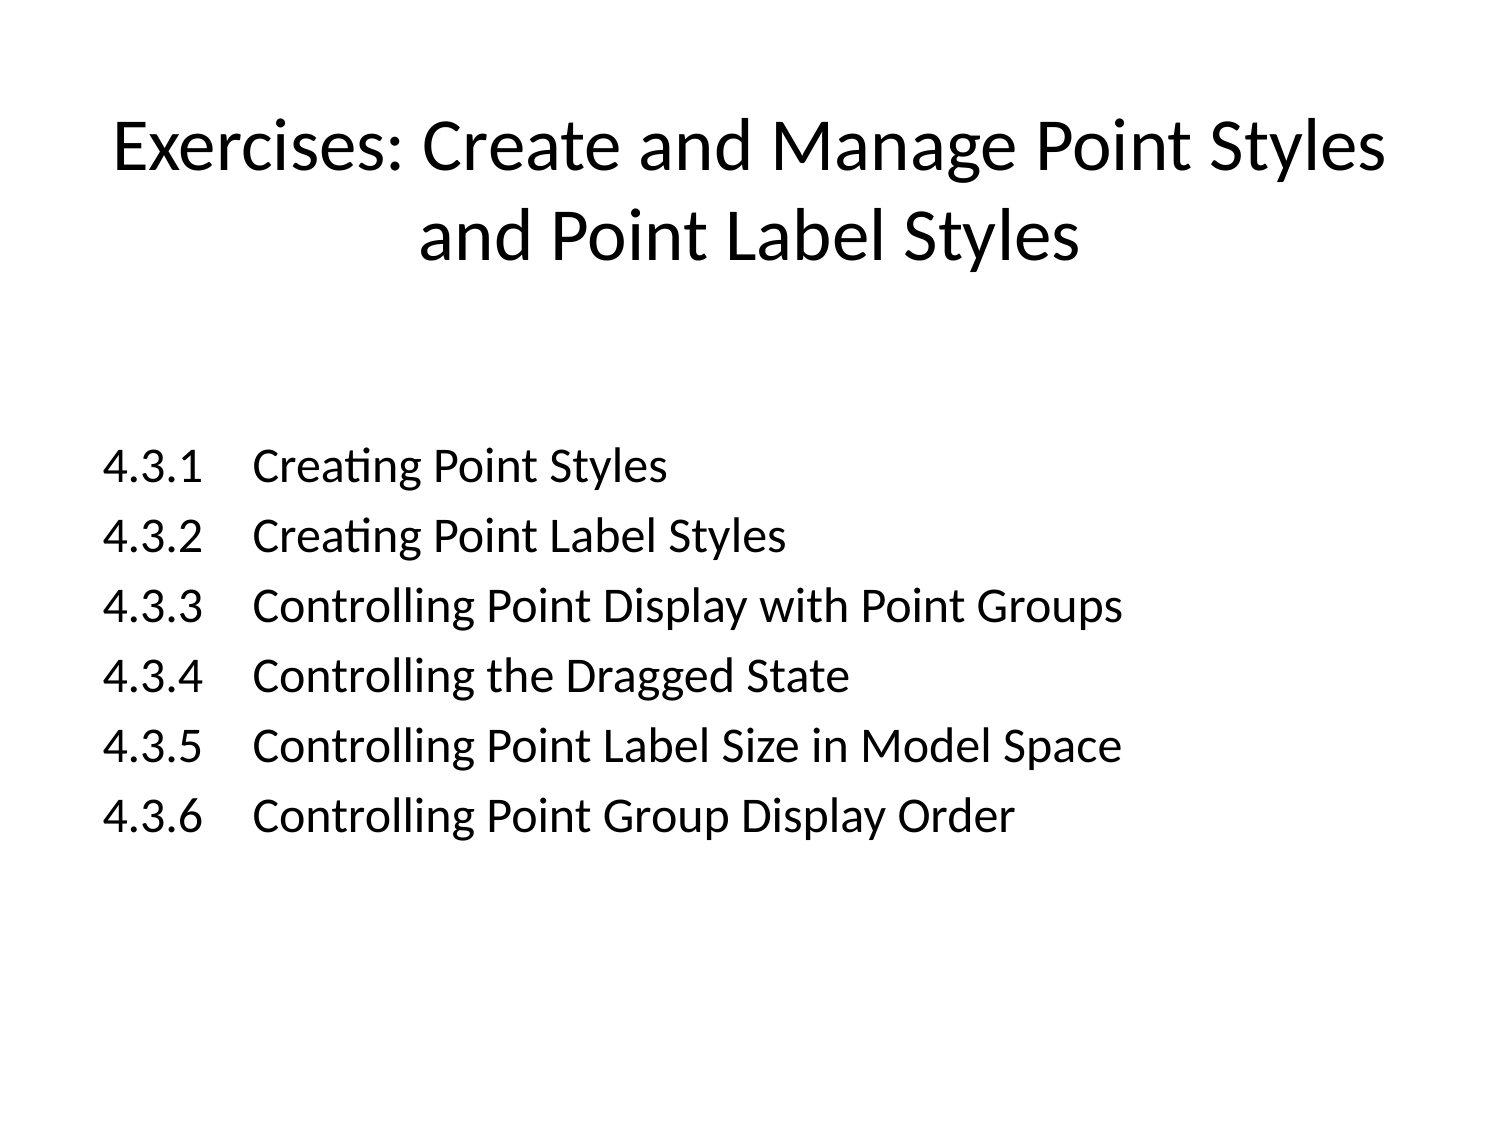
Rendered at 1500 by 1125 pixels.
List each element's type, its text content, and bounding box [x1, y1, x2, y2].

title Exercises: Create and Manage Point Styles and Point Label Styles [75, 45, 1425, 325]
list 4.3.1 Creating Point Styles 4.3.2 Creating Point Label Styles 4.3.3 Controlling Point Display with Point Groups 4.3.4 Controlling the Dragged State 4.3.5 Controlling Point Label Size in Model Space 4.3.6 Controlling Point Group Display Order [87, 425, 1425, 913]
